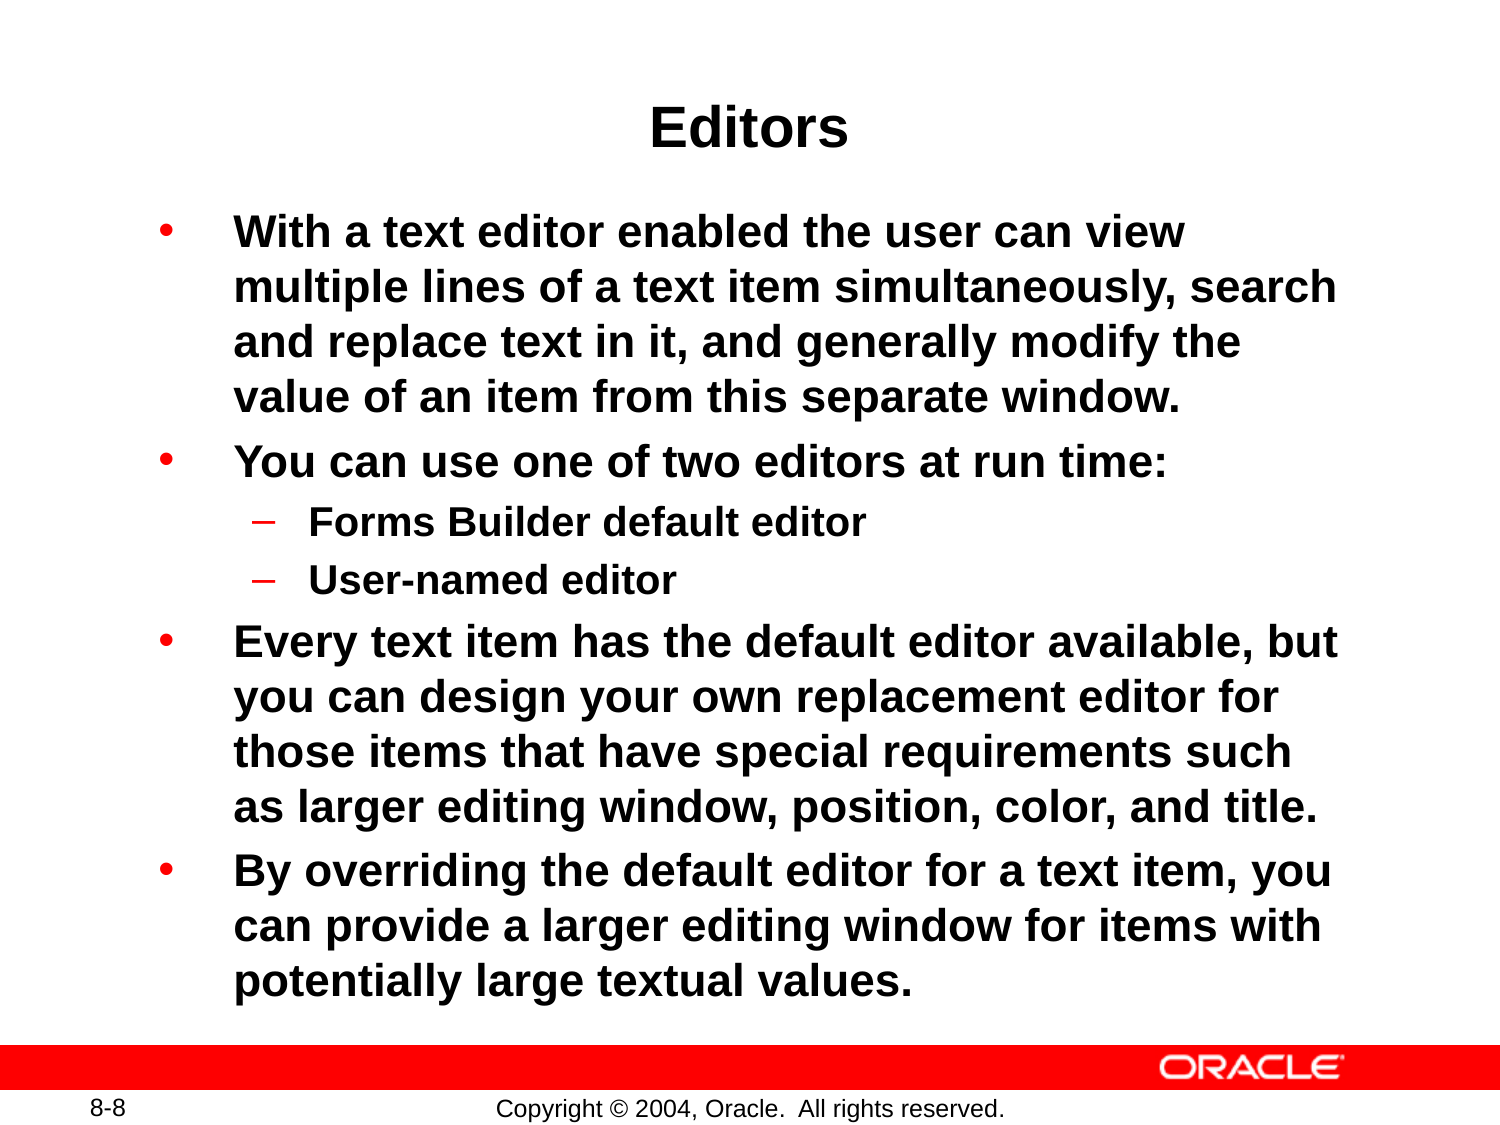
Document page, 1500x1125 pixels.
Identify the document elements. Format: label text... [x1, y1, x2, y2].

title Editors [149, 87, 1351, 232]
list With a text editor enabled the user can view multiple lines of a text item simultaneously, search and replace text in it, and generally modify the value of an item from this separate window. You can use one of two editors at run time: Forms Builder default editor User-named editor Every text item has the default editor available, but you can design your own replacement editor for those items that have special requirements such as larger editing window, position, color, and title. By overriding the default editor for a text item, you can provide a larger editing window for items with potentially large textual values. [137, 199, 1347, 1093]
